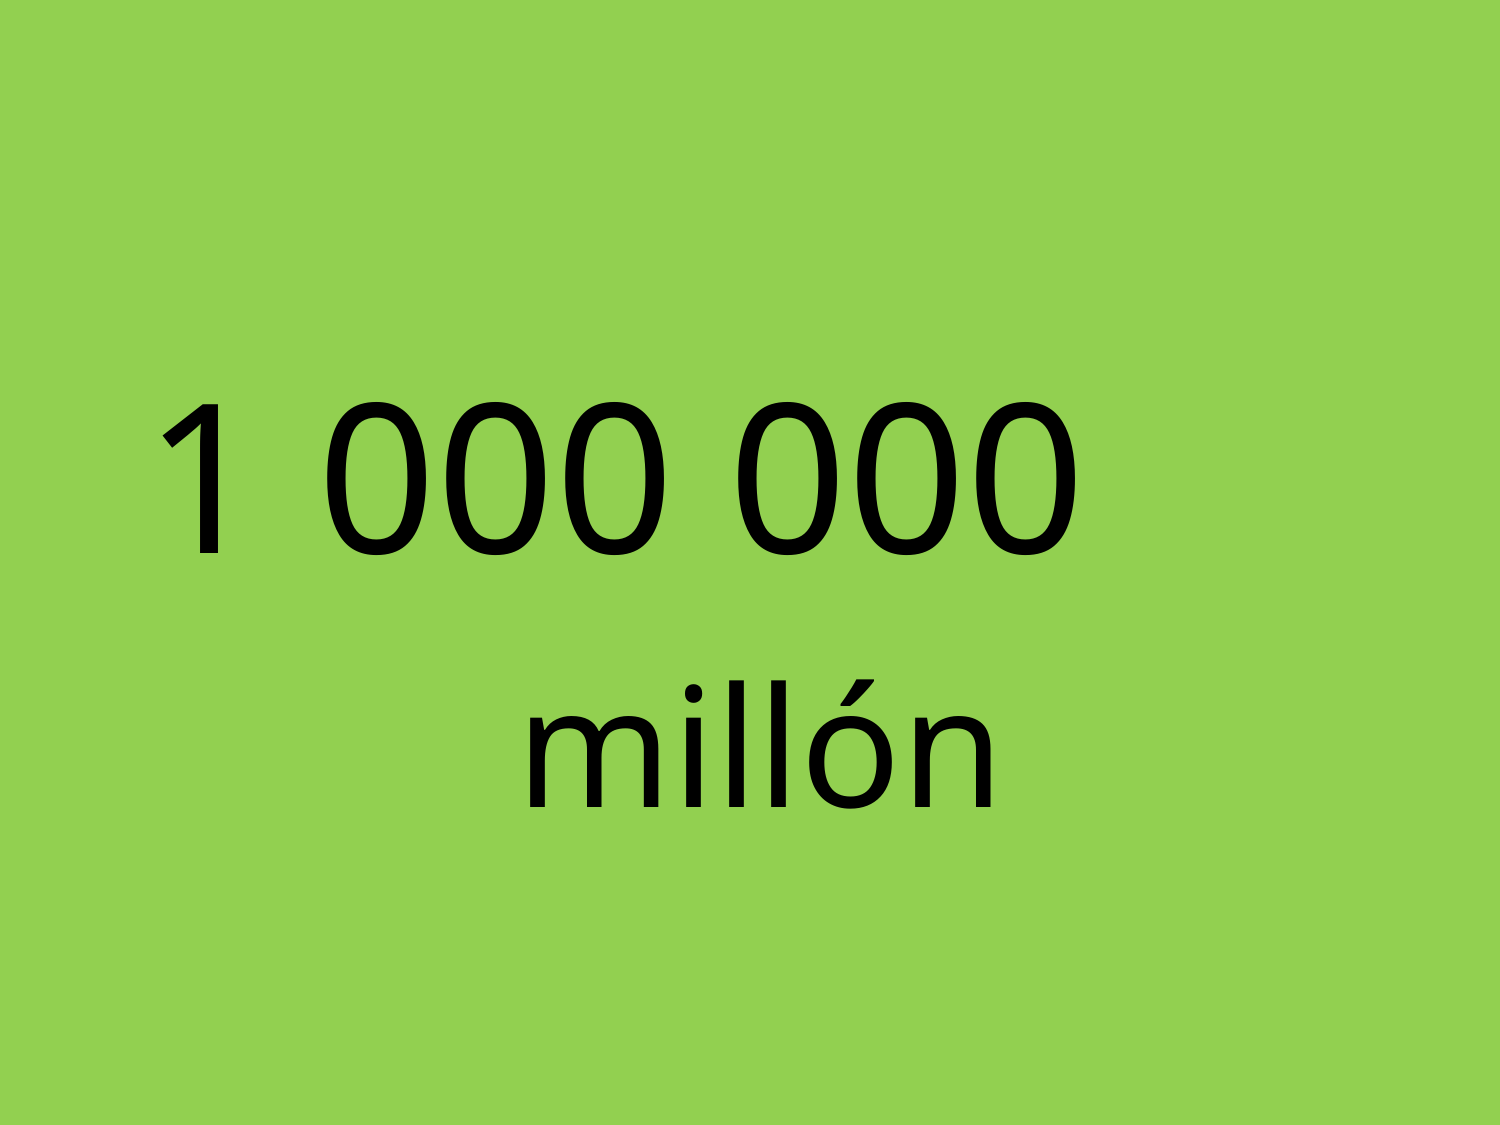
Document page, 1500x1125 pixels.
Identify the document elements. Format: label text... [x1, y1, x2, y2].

text_box 1 000 000 [129, 338, 1500, 603]
text_box millón [501, 633, 1199, 848]
